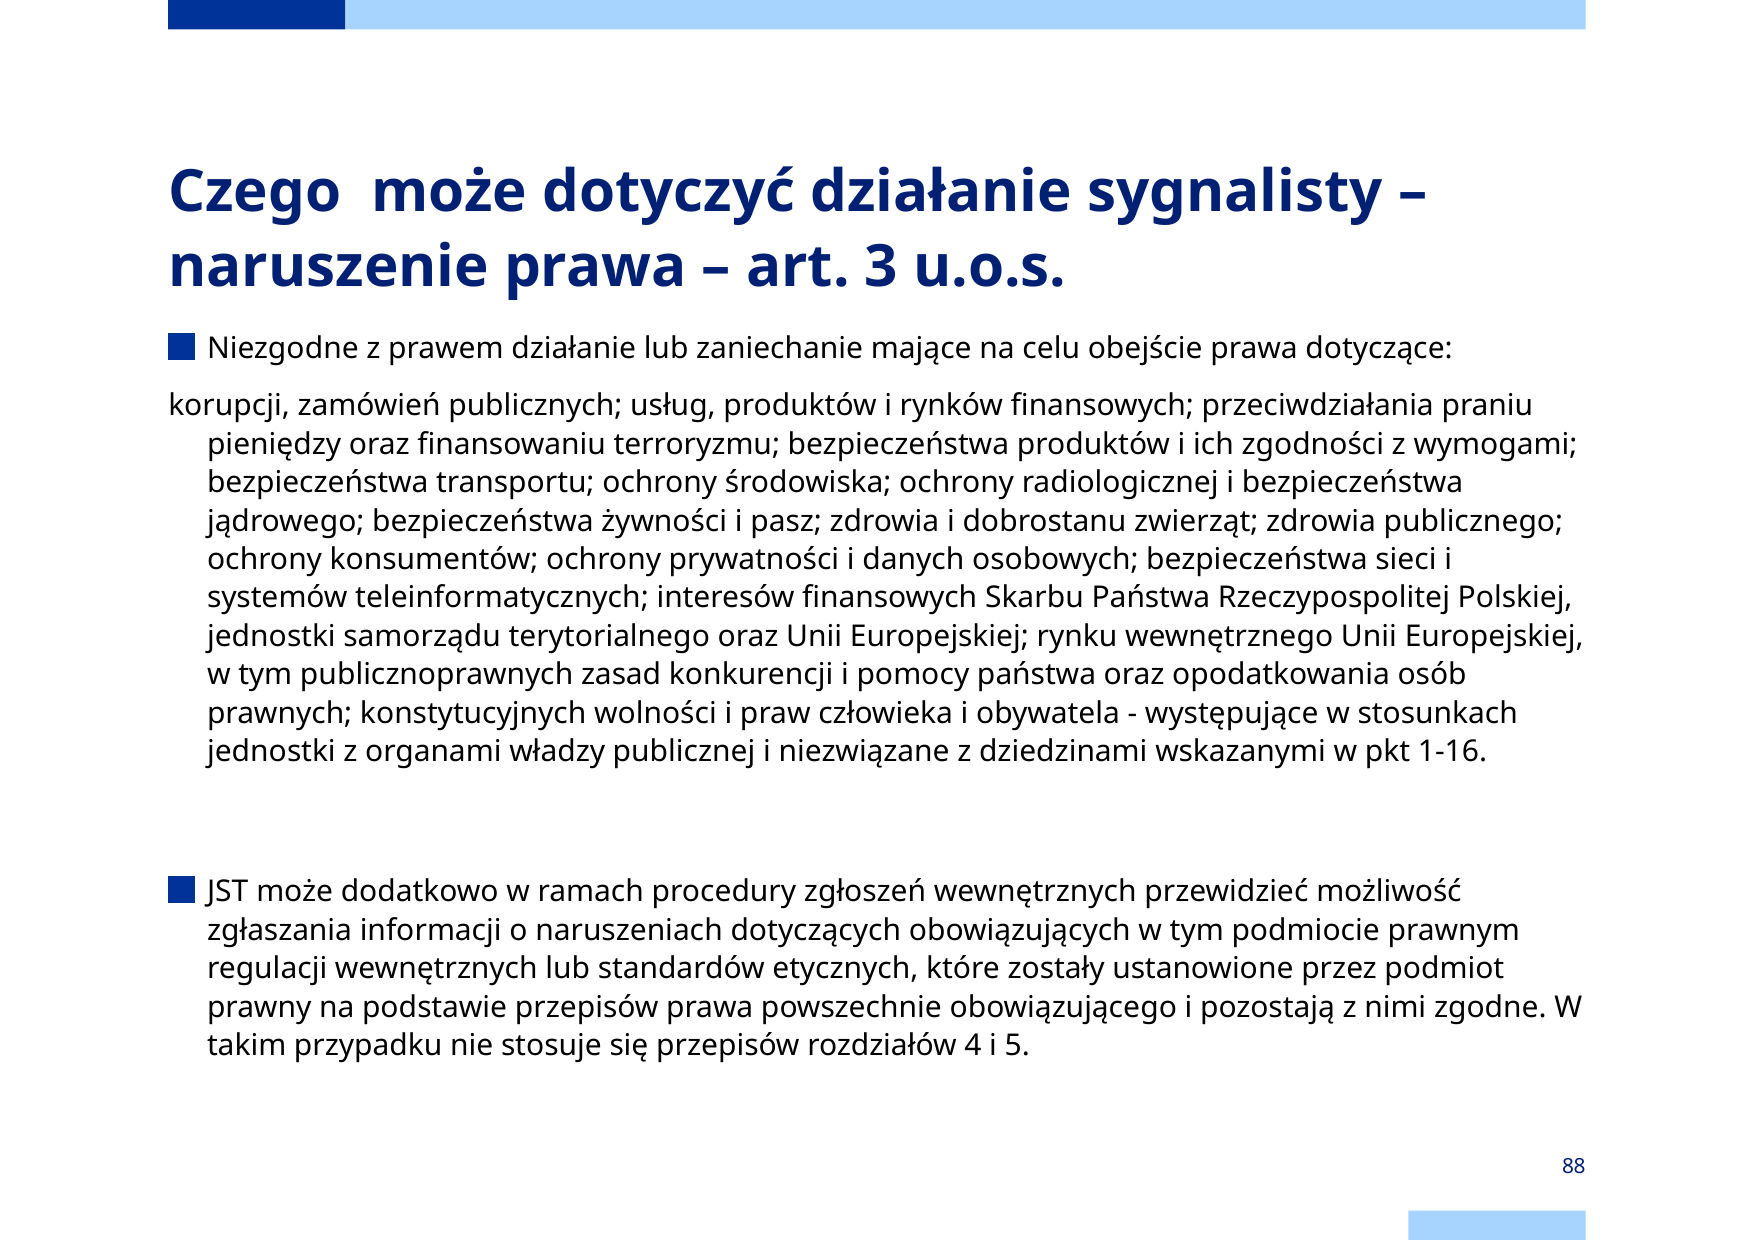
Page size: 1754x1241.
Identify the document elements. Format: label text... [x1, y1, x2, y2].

picture [168, 876, 195, 903]
picture [168, 333, 195, 360]
list Niezgodne z prawem działanie lub zaniechanie mające na celu obejście prawa dotyczące: korupcji, zamówień publicznych; usług, produktów i rynków finansowych; przeciwdziałania praniu pieniędzy oraz finansowaniu terroryzmu; bezpieczeństwa produktów i ich zgodności z wymogami; bezpieczeństwa transportu; ochrony środowiska; ochrony radiologicznej i bezpieczeństwa jądrowego; bezpieczeństwa żywności i pasz; zdrowia i dobrostanu zwierząt; zdrowia publicznego; ochrony konsumentów; ochrony prywatności i danych osobowych; bezpieczeństwa sieci i systemów teleinformatycznych; interesów finansowych Skarbu Państwa Rzeczypospolitej Polskiej, jednostki samorządu terytorialnego oraz Unii Europejskiej; rynku wewnętrznego Unii Europejskiej, w tym publicznoprawnych zasad konkurencji i pomocy państwa oraz opodatkowania osób prawnych; konstytucyjnych wolności i praw człowieka i obywatela - występujące w stosunkach jednostki z organami władzy publicznej i niezwiązane z dziedzinami wskazanymi w pkt 1-16. JST może dodatkowo w ramach procedury zgłoszeń wewnętrznych przewidzieć możliwość zgłaszania informacji o naruszeniach dotyczących obowiązujących w tym podmiocie prawnym regulacji wewnętrznych lub standardów etycznych, które zostały ustanowione przez podmiot prawny na podstawie przepisów prawa powszechnie obowiązującego i pozostają z nimi zgodne. W takim przypadku nie stosuje się przepisów rozdziałów 4 i 5. [168, 324, 1586, 1093]
title Czego może dotyczyć działanie sygnalisty – naruszenie prawa – art. 3 u.o.s. [168, 147, 1586, 324]
slide_number 88 [1408, 1151, 1586, 1182]
